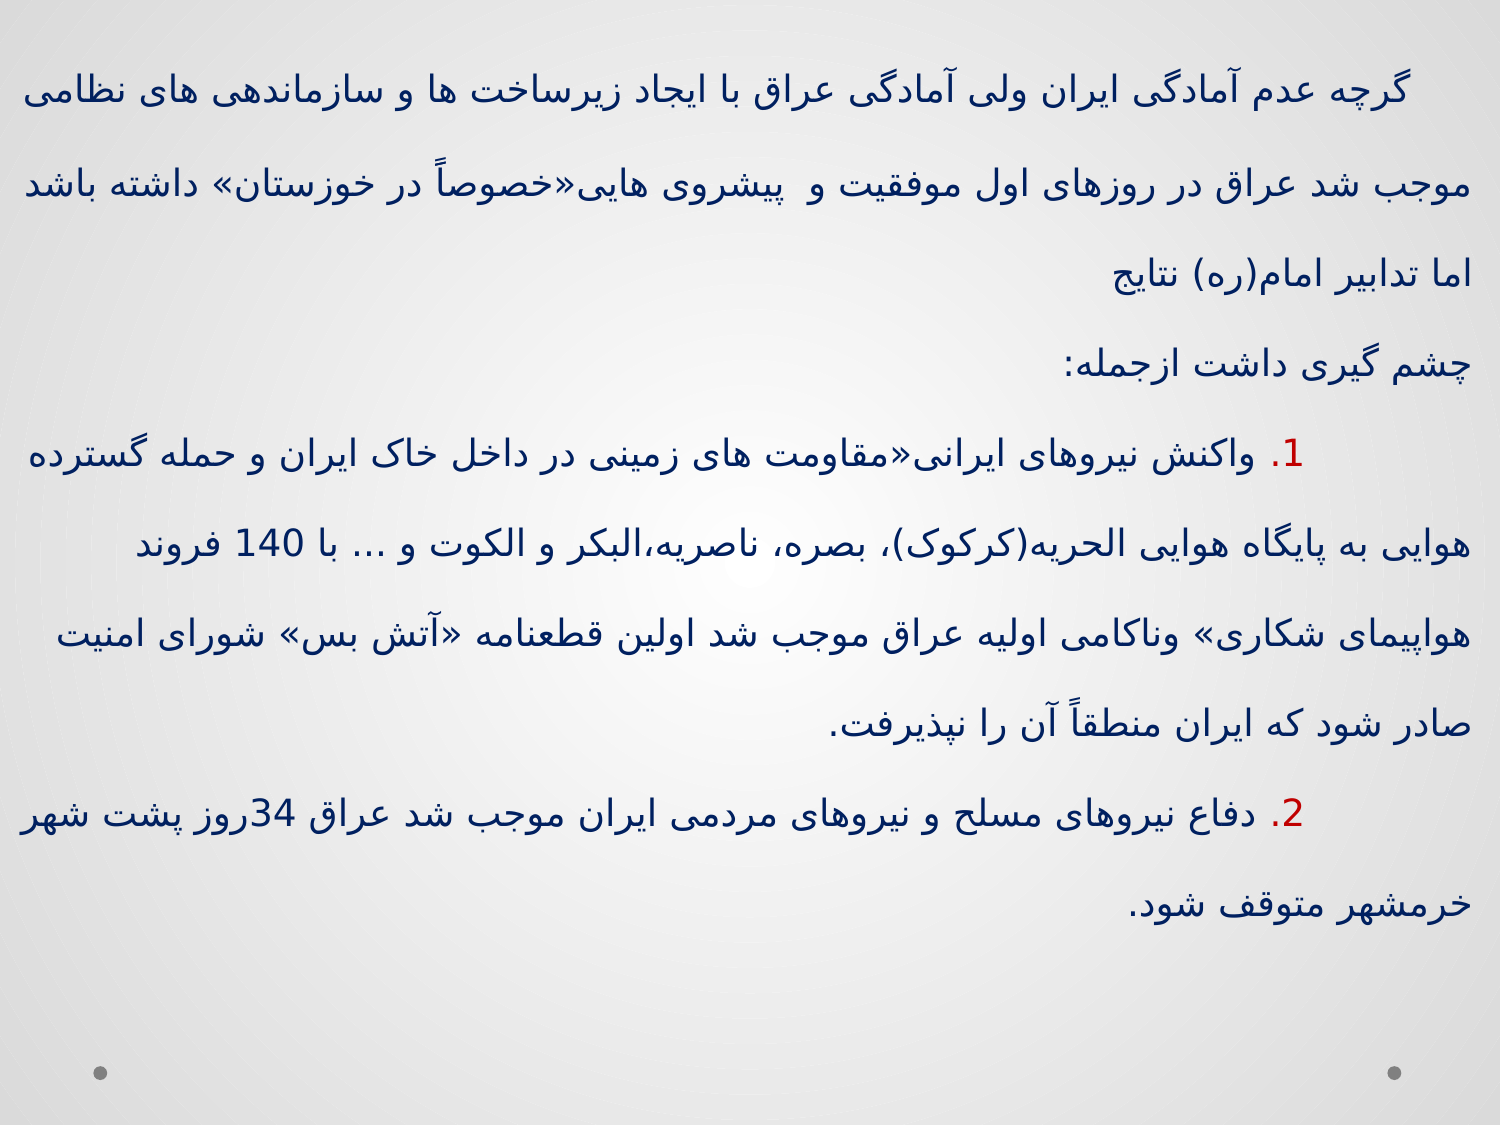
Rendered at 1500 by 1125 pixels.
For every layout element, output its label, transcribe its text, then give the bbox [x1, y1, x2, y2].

title نتایج تدابیر و رهبری امام خمینی(ره) در ماه های اولیه جنگ گرچه عدم آمادگی ایران ولی آمادگی عراق با ایجاد زیرساخت ها و سازماندهی های نظامی موجب شد عراق در روزهای اول موفقیت و پیشروی هایی«خصوصاًَ در خوزستان» داشته باشد اما تدابیر امام(ره) نتایج چشم گیری داشت ازجمله: 1. واکنش نیروهای ایرانی«مقاومت های زمینی در داخل خاک ایران و حمله گسترده هوایی به پایگاه هوایی الحریه(کرکوک)، بصره، ناصریه،البکر و الکوت و ... با 140 فروند هواپیمای شکاری» وناکامی اولیه عراق موجب شد اولین قطعنامه «آتش بس» شورای امنیت صادر شود که ایران منطقاً آن را نپذیرفت. 2. دفاع نیروهای مسلح و نیروهای مردمی ایران موجب شد عراق 34روز پشت شهر خرمشهر متوقف شود. [5, 56, 1489, 1012]
